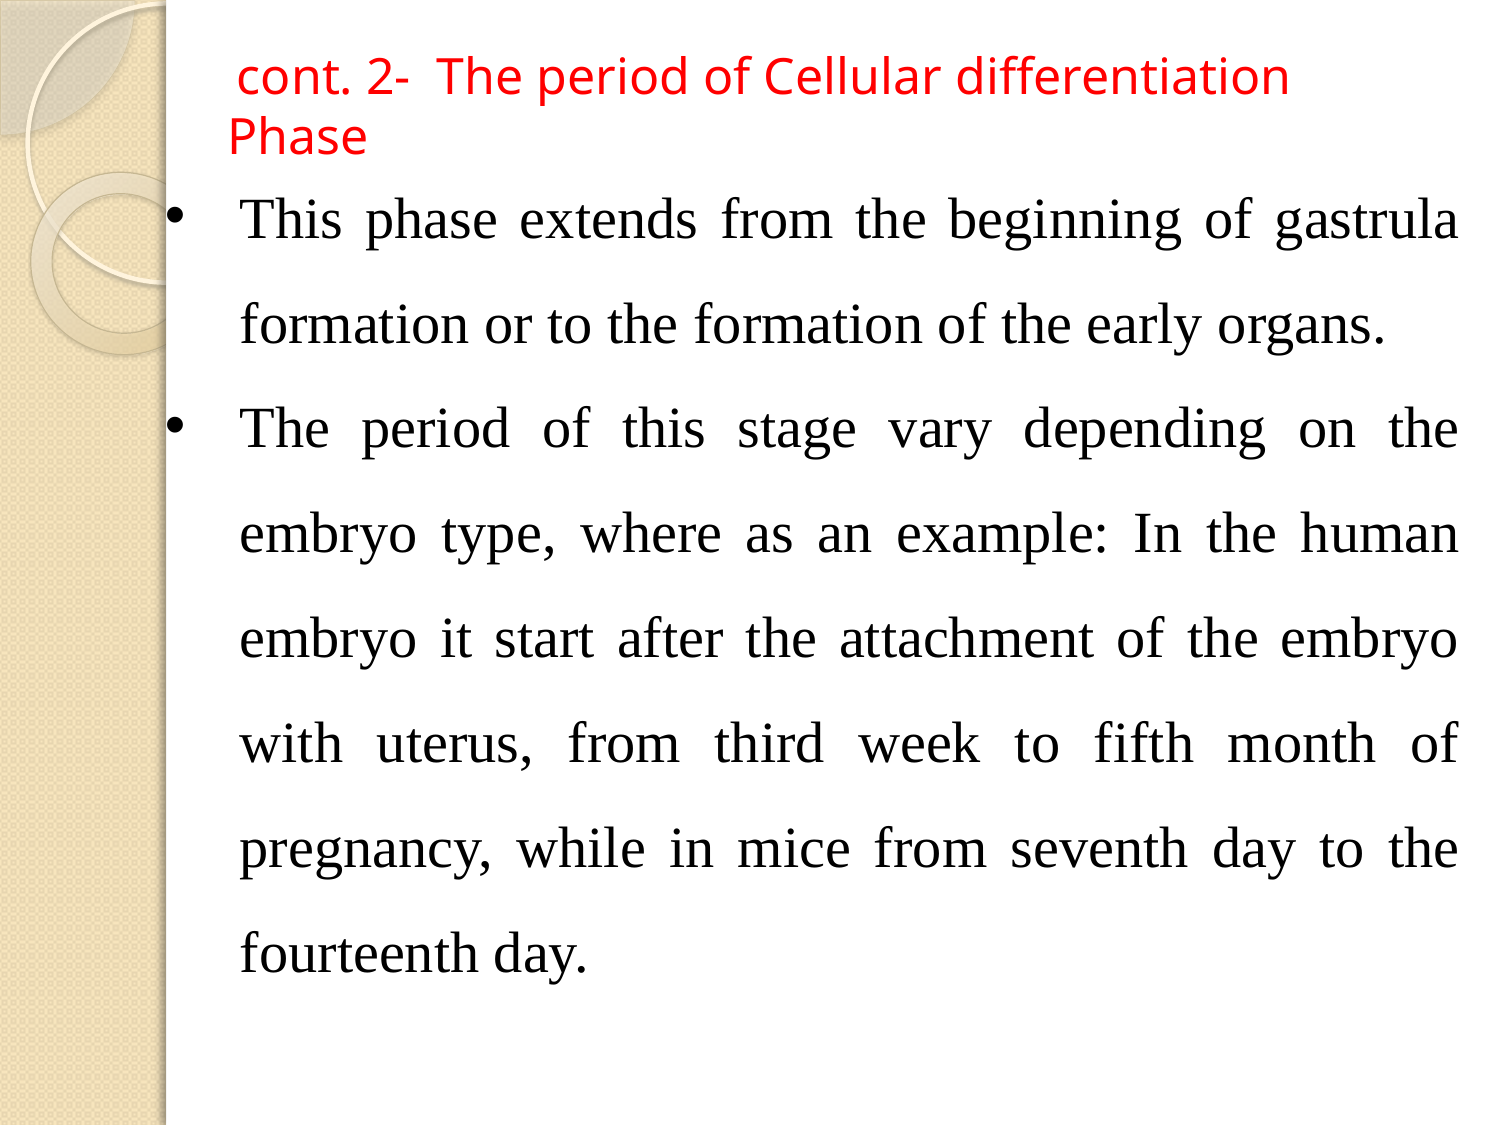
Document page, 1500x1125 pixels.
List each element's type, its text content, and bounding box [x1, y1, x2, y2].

text_box This phase extends from the beginning of gastrula formation or to the formation of the early organs. The period of this stage vary depending on the embryo type, where as an example: In the human embryo it start after the attachment of the embryo with uterus, from third week to fifth month of pregnancy, while in mice from seventh day to the fourteenth day. [150, 137, 1475, 992]
text_box cont. 2- The period of Cellular differentiation Phase [212, 37, 1413, 173]
